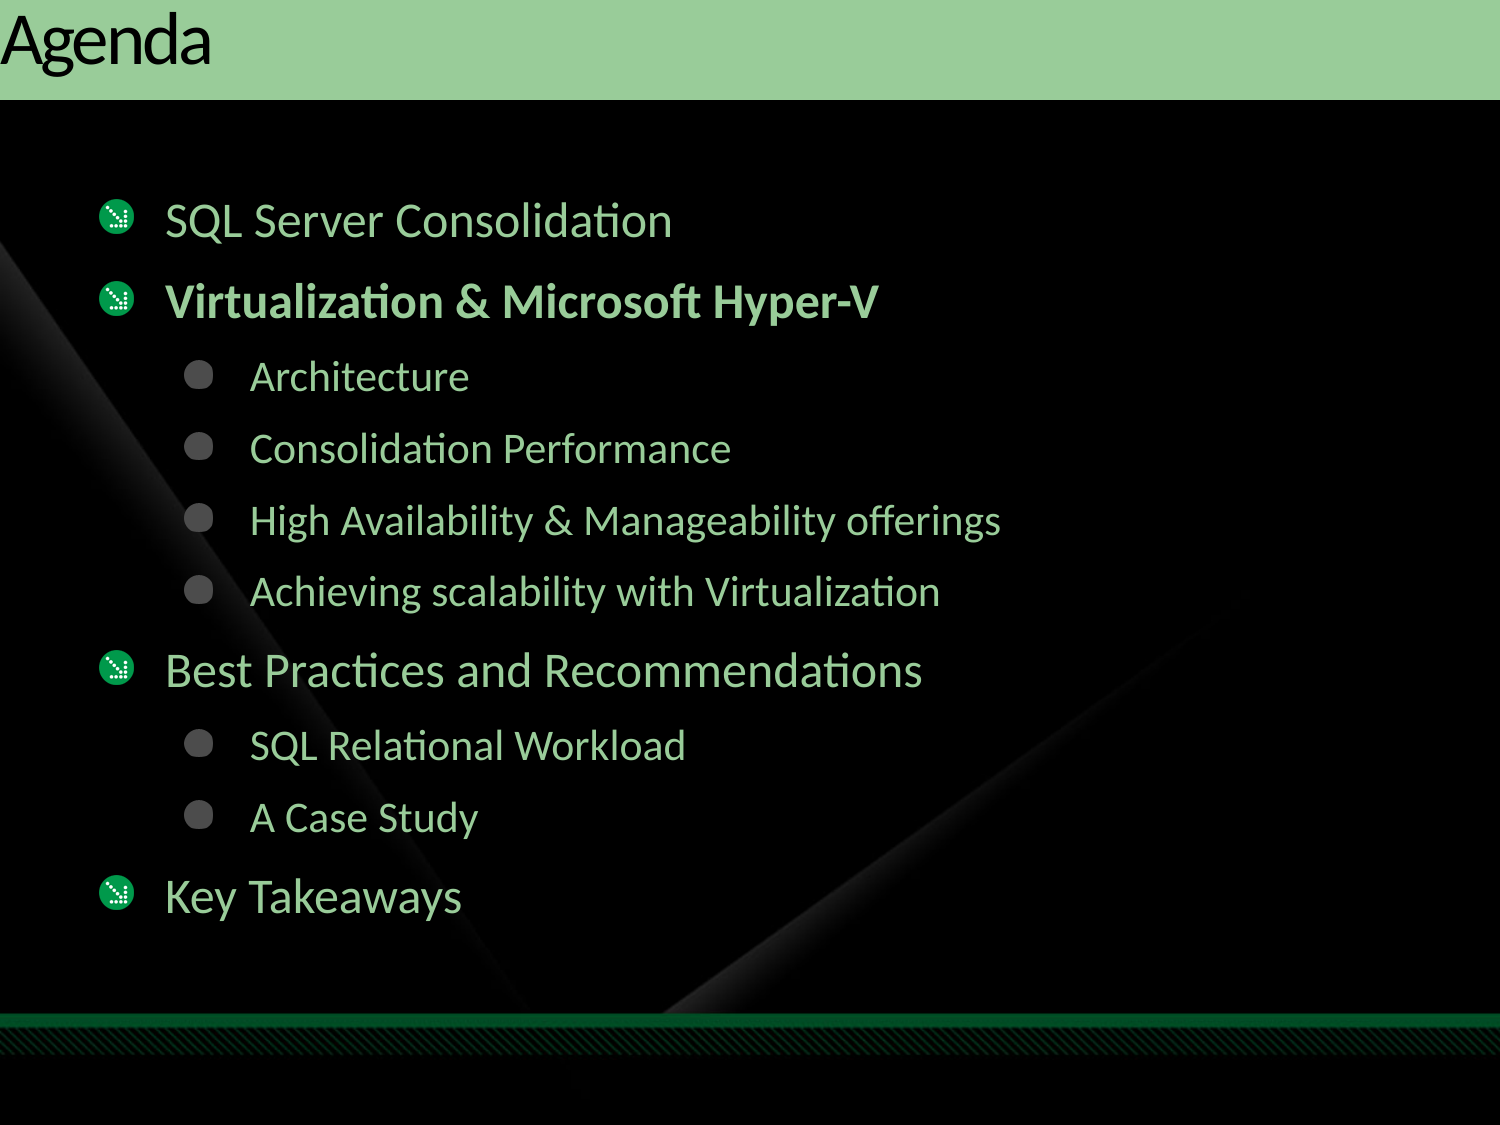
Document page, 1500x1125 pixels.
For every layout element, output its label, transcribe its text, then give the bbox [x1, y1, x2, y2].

list SQL Server Consolidation Virtualization & Microsoft Hyper-V Architecture Consolidation Performance High Availability & Manageability offerings Achieving scalability with Virtualization Best Practices and Recommendations SQL Relational Workload A Case Study Key Takeaways [99, 174, 1400, 1050]
title Agenda [0, 0, 1500, 100]
picture [0, 100, 1500, 1125]
